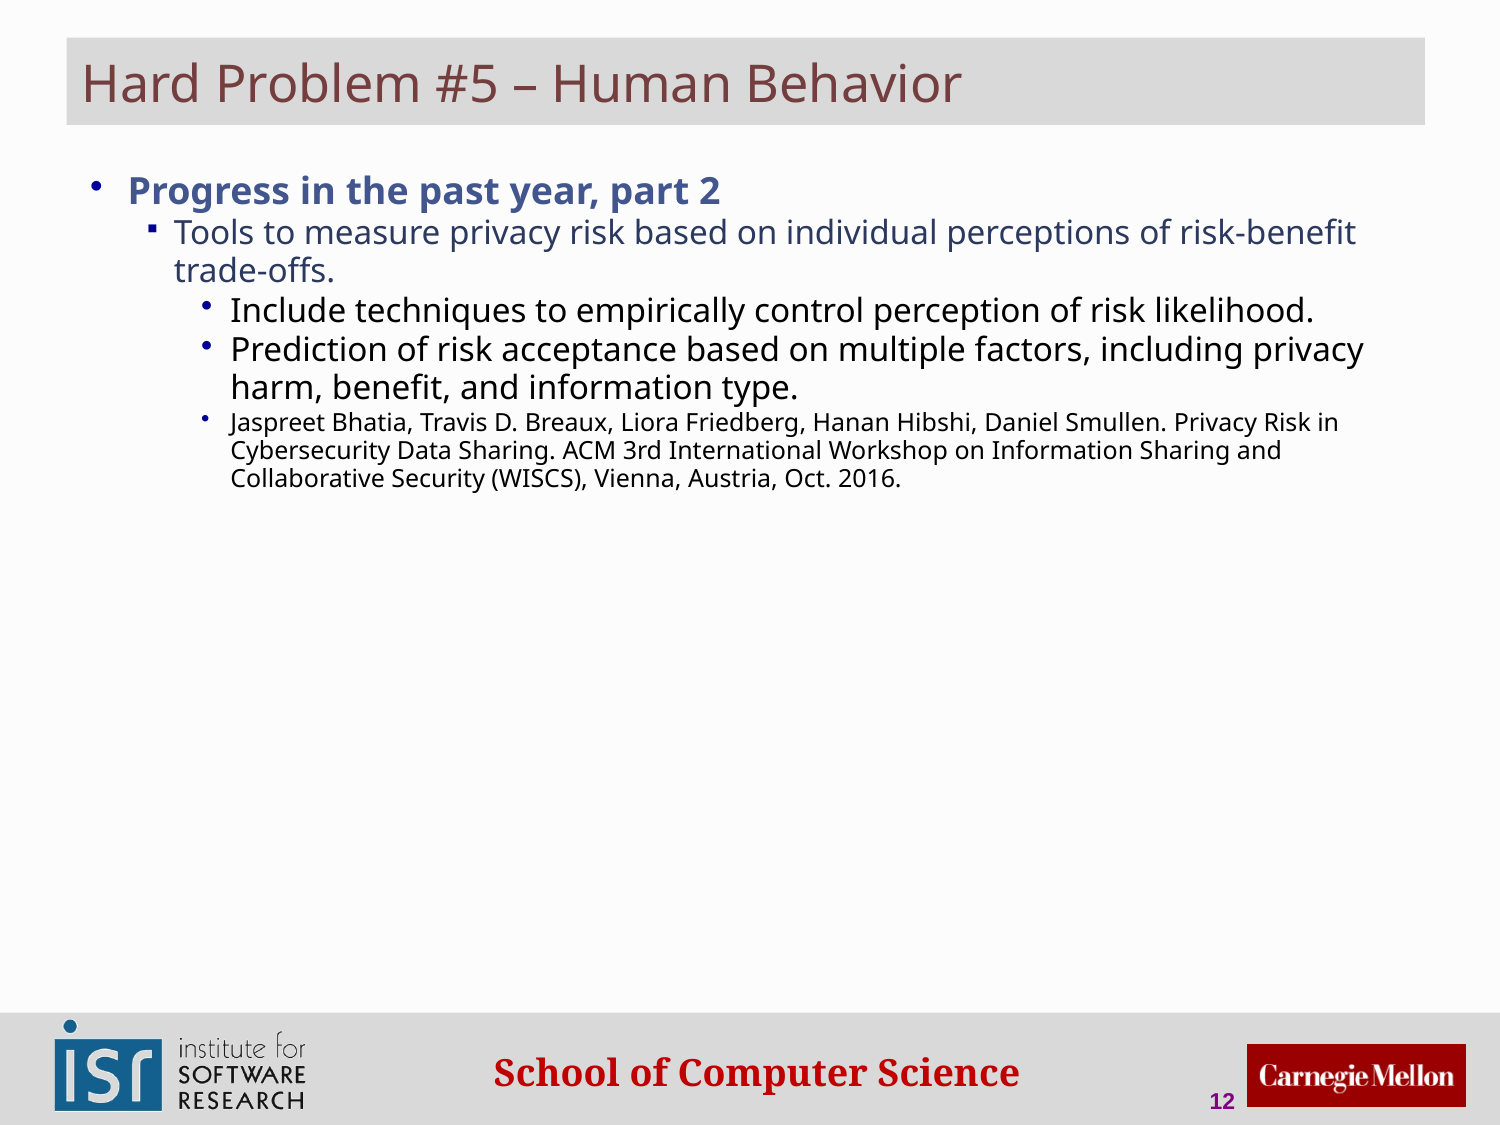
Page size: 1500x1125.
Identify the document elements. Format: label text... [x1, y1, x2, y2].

list Progress in the past year, part 2 Tools to measure privacy risk based on individual perceptions of risk-benefit trade-offs. Include techniques to empirically control perception of risk likelihood. Prediction of risk acceptance based on multiple factors, including privacy harm, benefit, and information type. Jaspreet Bhatia, Travis D. Breaux, Liora Friedberg, Hanan Hibshi, Daniel Smullen. Privacy Risk in Cybersecurity Data Sharing. ACM 3rd International Workshop on Information Sharing and Collaborative Security (WISCS), Vienna, Austria, Oct. 2016. [75, 162, 1417, 1063]
picture [24, 975, 325, 1125]
title Hard Problem #5 – Human Behavior [66, 37, 1425, 125]
slide_number 12 [937, 1087, 1250, 1122]
picture [1247, 1044, 1466, 1107]
